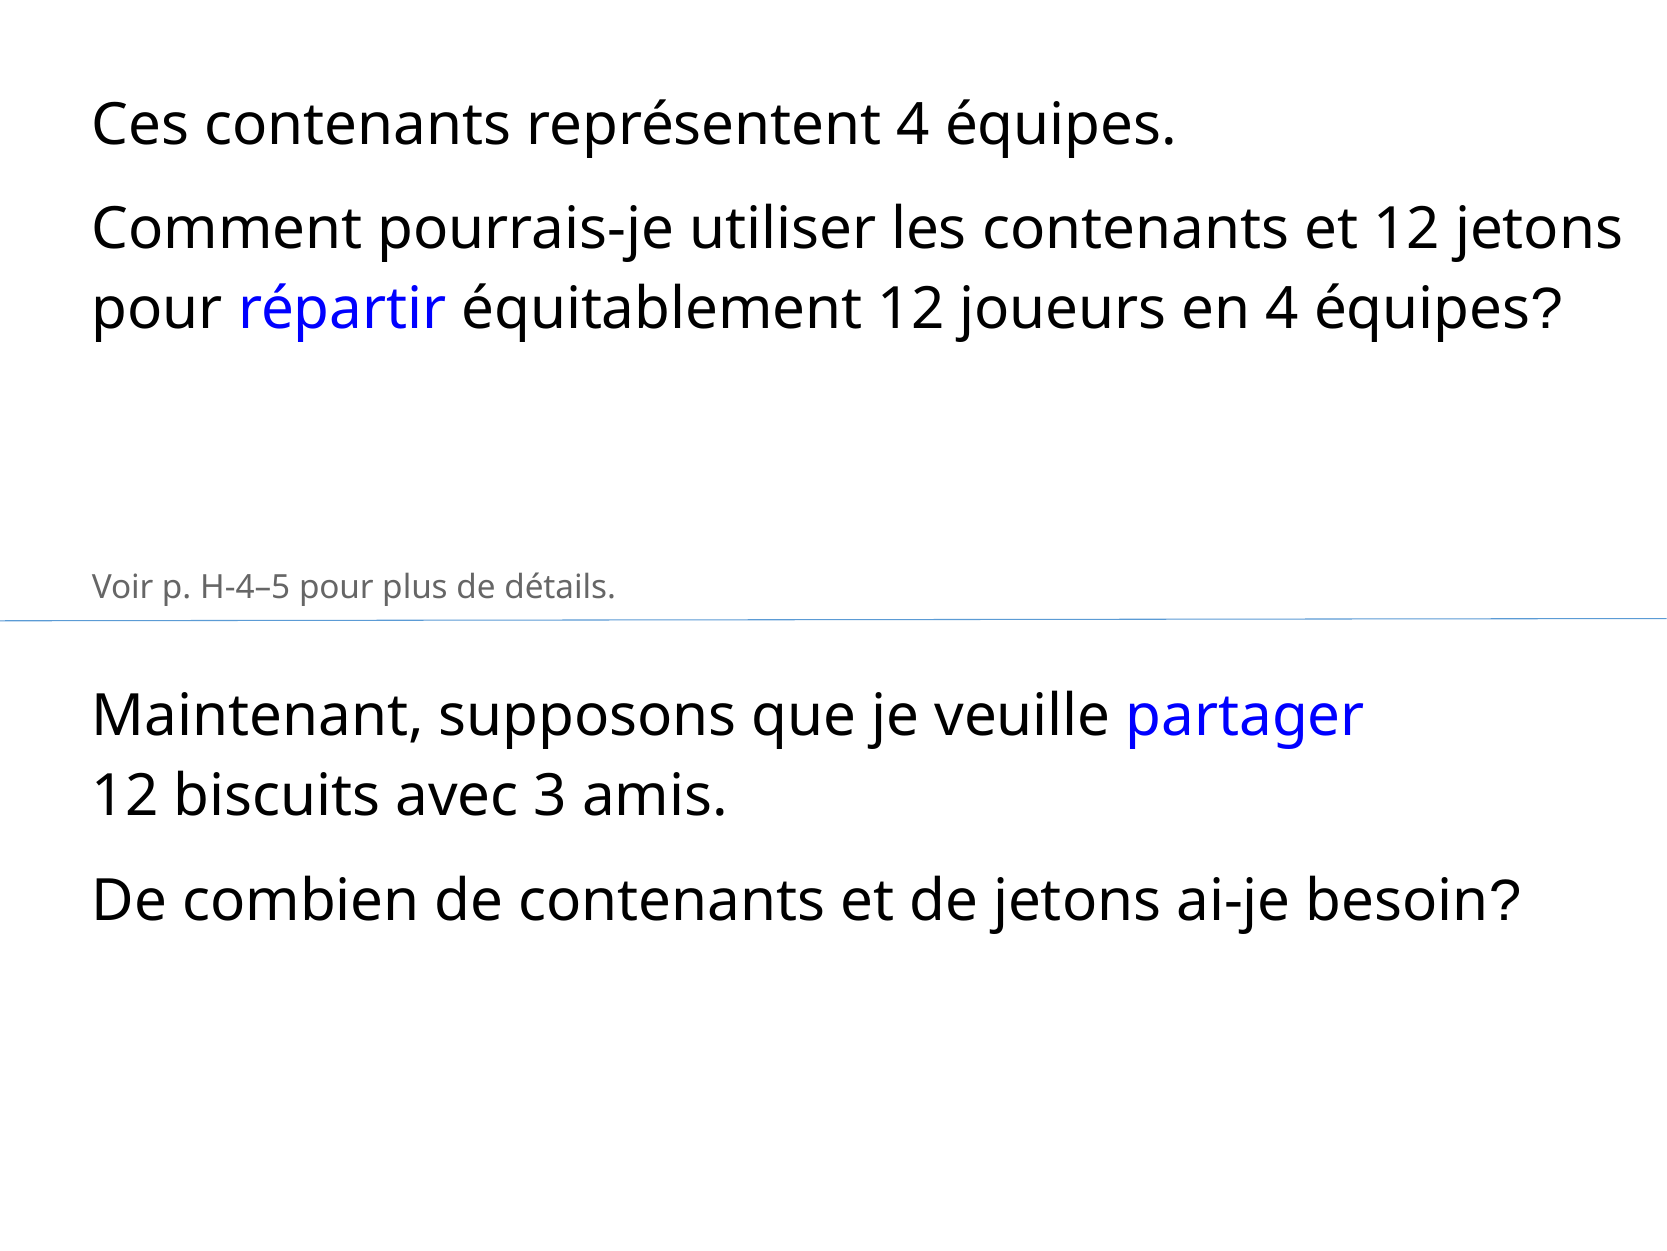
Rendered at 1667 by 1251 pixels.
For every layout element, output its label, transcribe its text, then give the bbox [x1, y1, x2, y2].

text_box Voir p. H-4–5 pour plus de détails. [77, 552, 1025, 613]
text_box Maintenant, supposons que je veuille partager 12 biscuits avec 3 amis. De combien de contenants et de jetons ai-je besoin? [77, 660, 1635, 940]
text_box Ces contenants représentent 4 équipes. Comment pourrais-je utiliser les contenants et 12 jetons pour répartir équitablement 12 joueurs en 4 équipes? [77, 68, 1667, 348]
